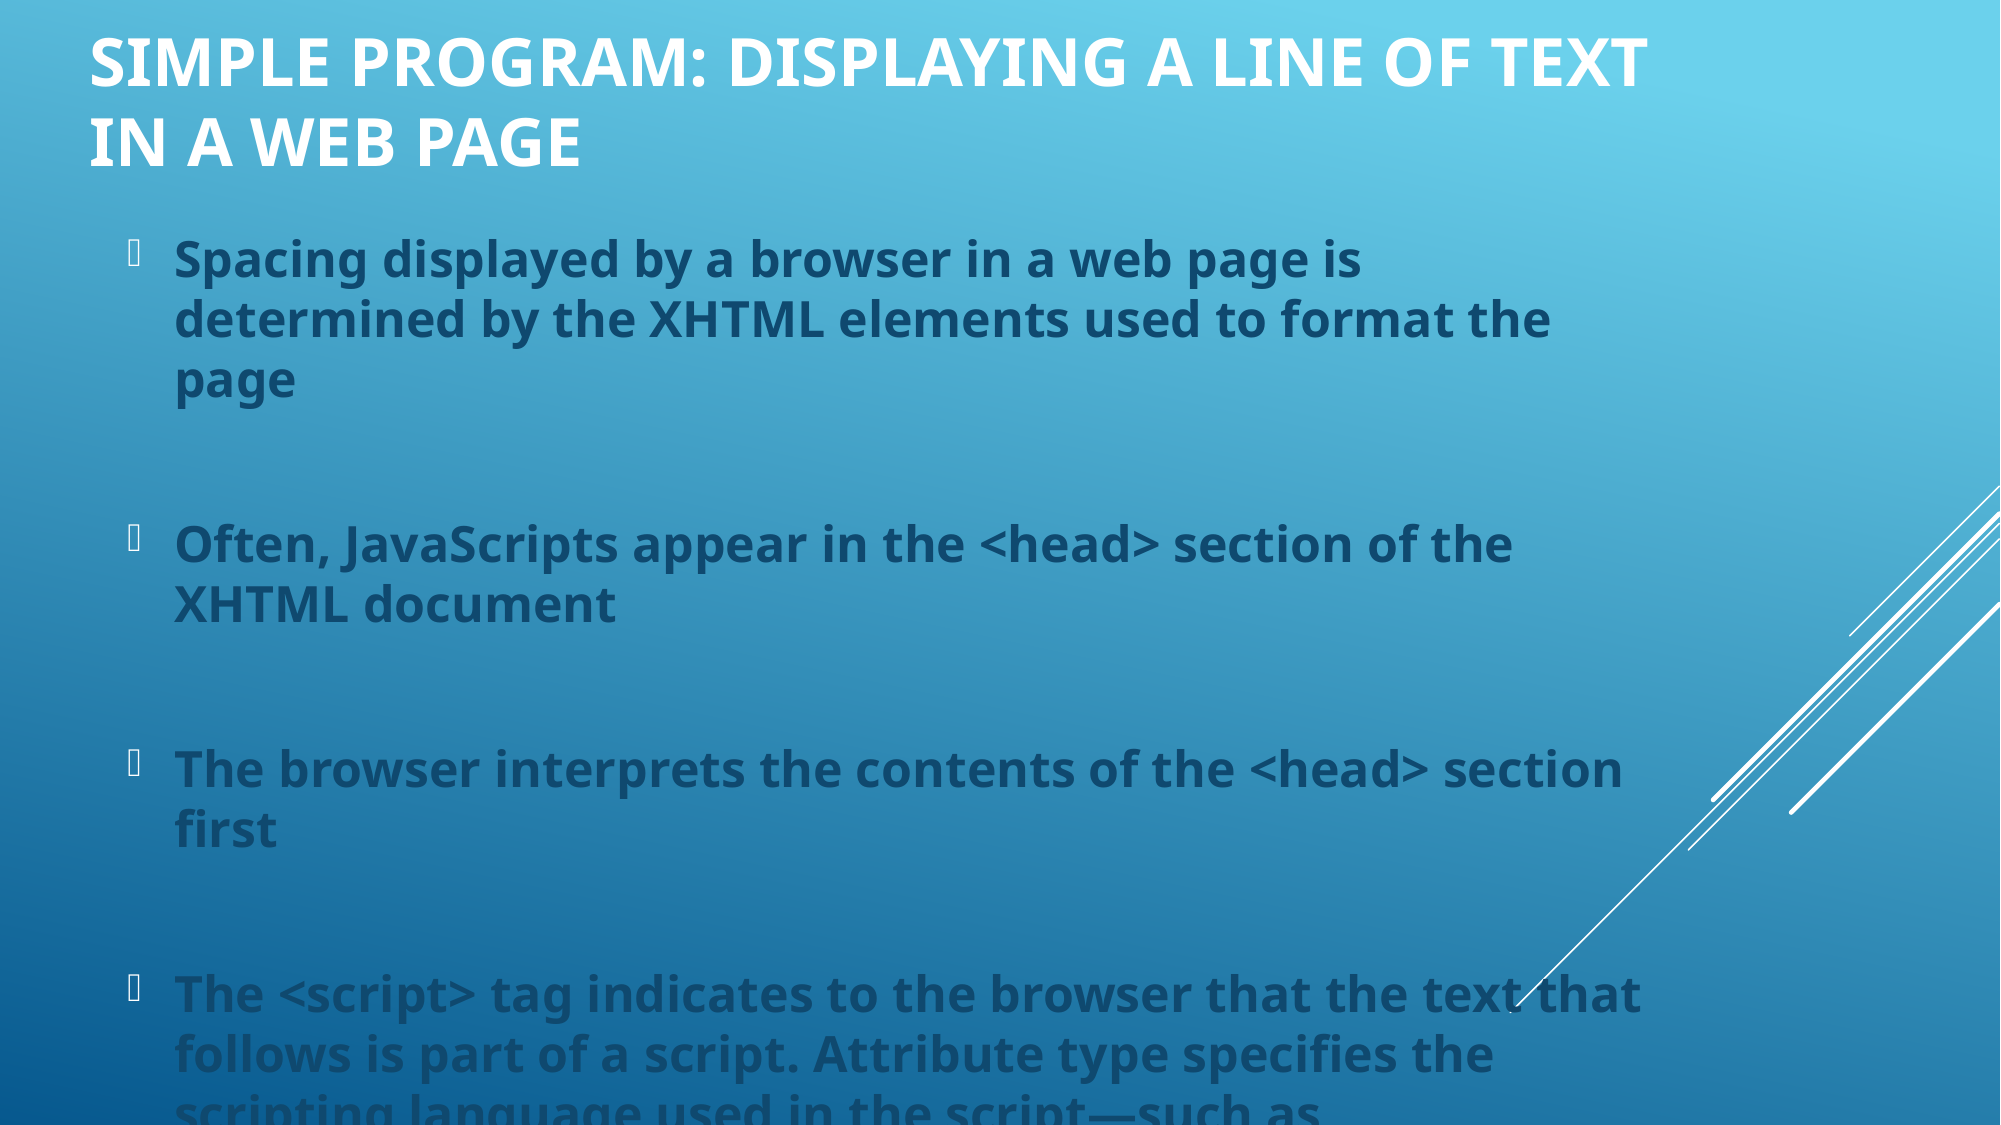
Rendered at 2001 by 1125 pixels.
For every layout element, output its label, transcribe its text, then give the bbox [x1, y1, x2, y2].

text_box Simple Program: Displaying a Line of Text in a Web Page [75, 12, 1721, 200]
text_box Spacing displayed by a browser in a web page is determined by the XHTML elements used to format the page Often, JavaScripts appear in the <head> section of the XHTML document The browser interprets the contents of the <head> section first The <script> tag indicates to the browser that the text that follows is part of a script. Attribute type specifies the scripting language used in the script—such as text/javascript [112, 219, 1667, 1080]
